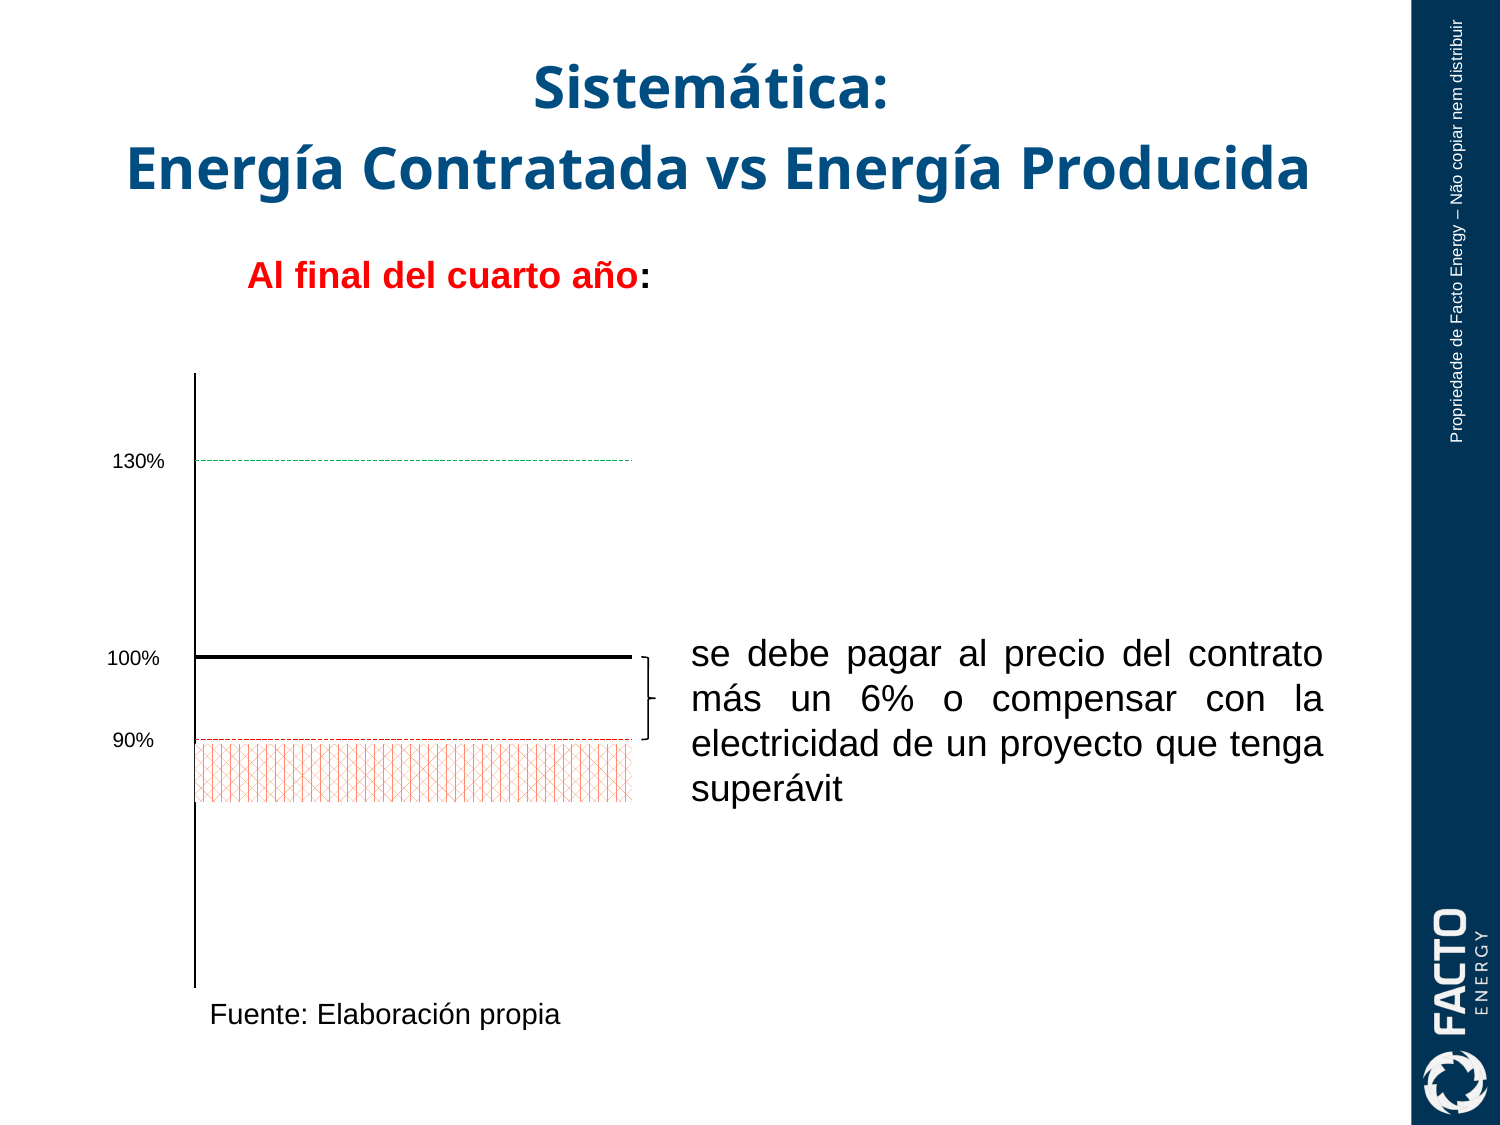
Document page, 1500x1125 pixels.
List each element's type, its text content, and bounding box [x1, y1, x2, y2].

text_box Propriedade de Facto Energy – Não copiar nem distribuir [1437, 4, 1473, 458]
text_box Al final del cuarto año: [232, 243, 678, 304]
text_box 90% [98, 719, 190, 760]
text_box [641, 656, 656, 741]
text_box 100% [92, 636, 190, 677]
text_box 130% [97, 440, 190, 480]
text_box [88, 243, 1128, 330]
text_box [200, 742, 634, 804]
text_box [1411, 0, 1500, 974]
text_box Sistemática: Energía Contratada vs Energía Producida [52, 42, 1385, 210]
picture [1349, 906, 1500, 1118]
text_box [1411, 1055, 1500, 1125]
text_box se debe pagar al precio del contrato más un 6% o compensar con la electricidad de un proyecto que tenga superávit [676, 621, 1339, 817]
text_box 130% [200, 440, 207, 459]
text_box Fuente: Elaboración propia [194, 987, 739, 1038]
text_box 90% [200, 719, 208, 739]
text_box 130% [200, 468, 207, 480]
